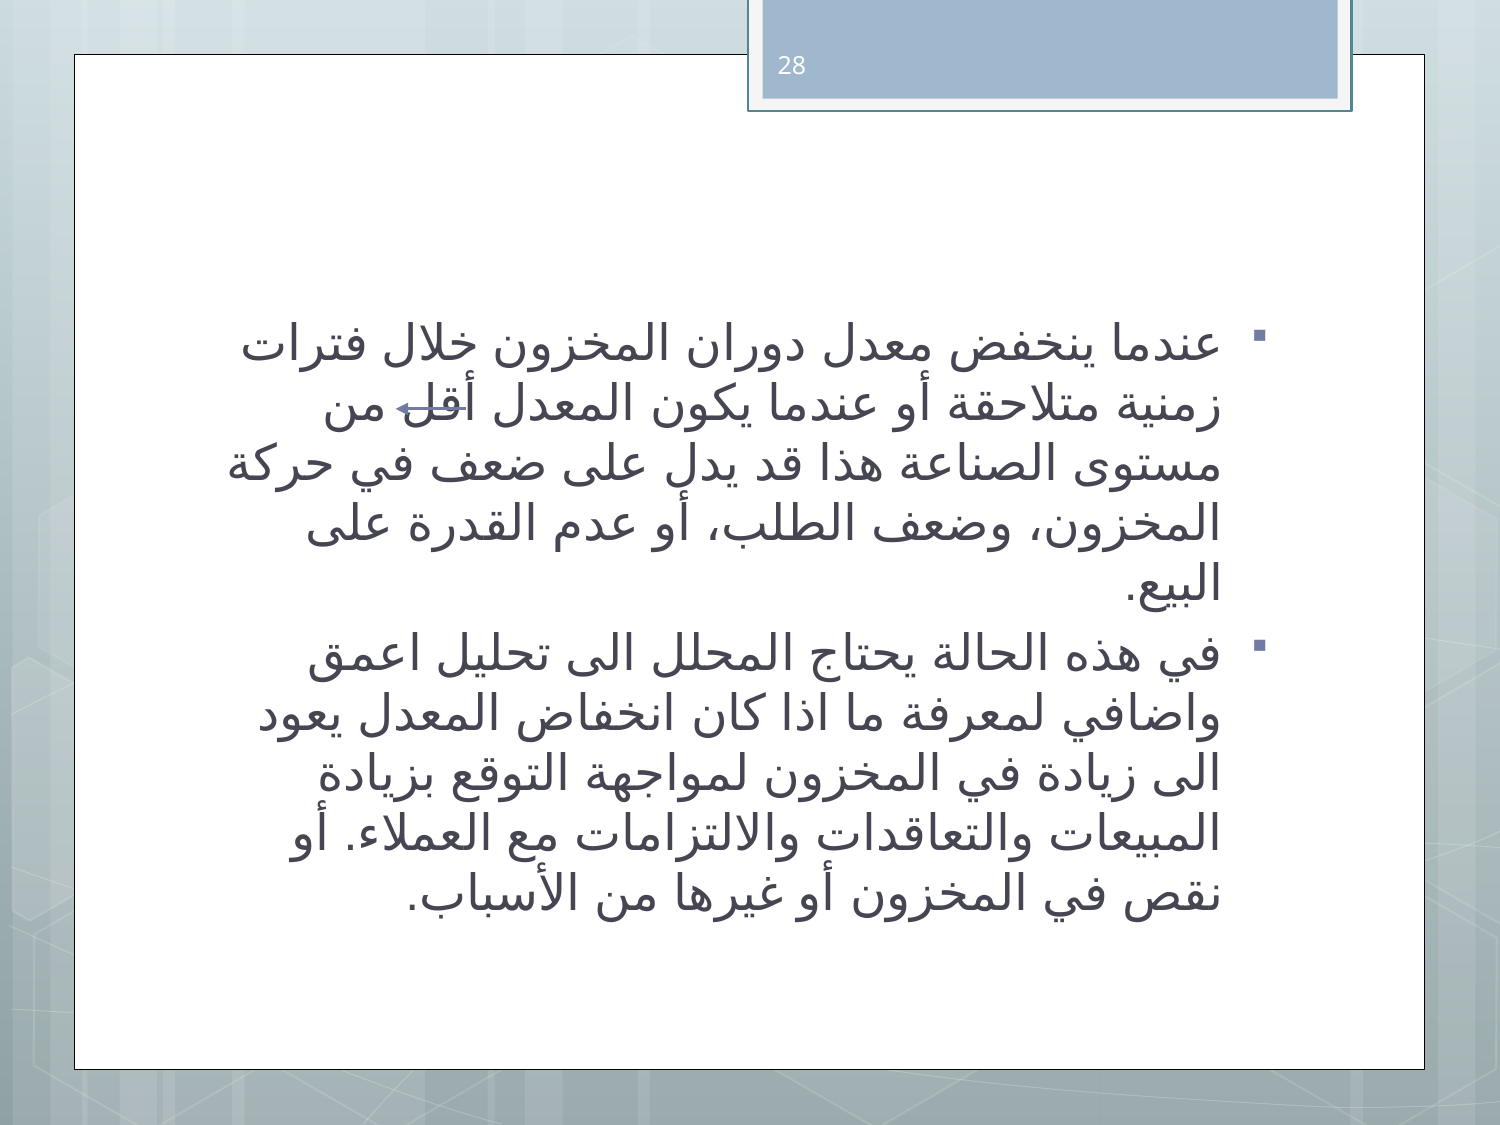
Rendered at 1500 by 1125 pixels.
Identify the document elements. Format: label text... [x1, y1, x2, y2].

list عندما ينخفض معدل دوران المخزون خلال فترات زمنية متلاحقة أو عندما يكون المعدل أقل من مستوى الصناعة هذا قد يدل على ضعف في حركة المخزون، وضعف الطلب، أو عدم القدرة على البيع. في هذه الحالة يحتاج المحلل الى تحليل اعمق واضافي لمعرفة ما اذا كان انخفاض المعدل يعود الى زيادة في المخزون لمواجهة التوقع بزيادة المبيعات والتعاقدات والالتزامات مع العملاء. أو نقص في المخزون أو غيرها من الأسباب. [183, 302, 1295, 879]
slide_number 28 [762, 36, 982, 97]
